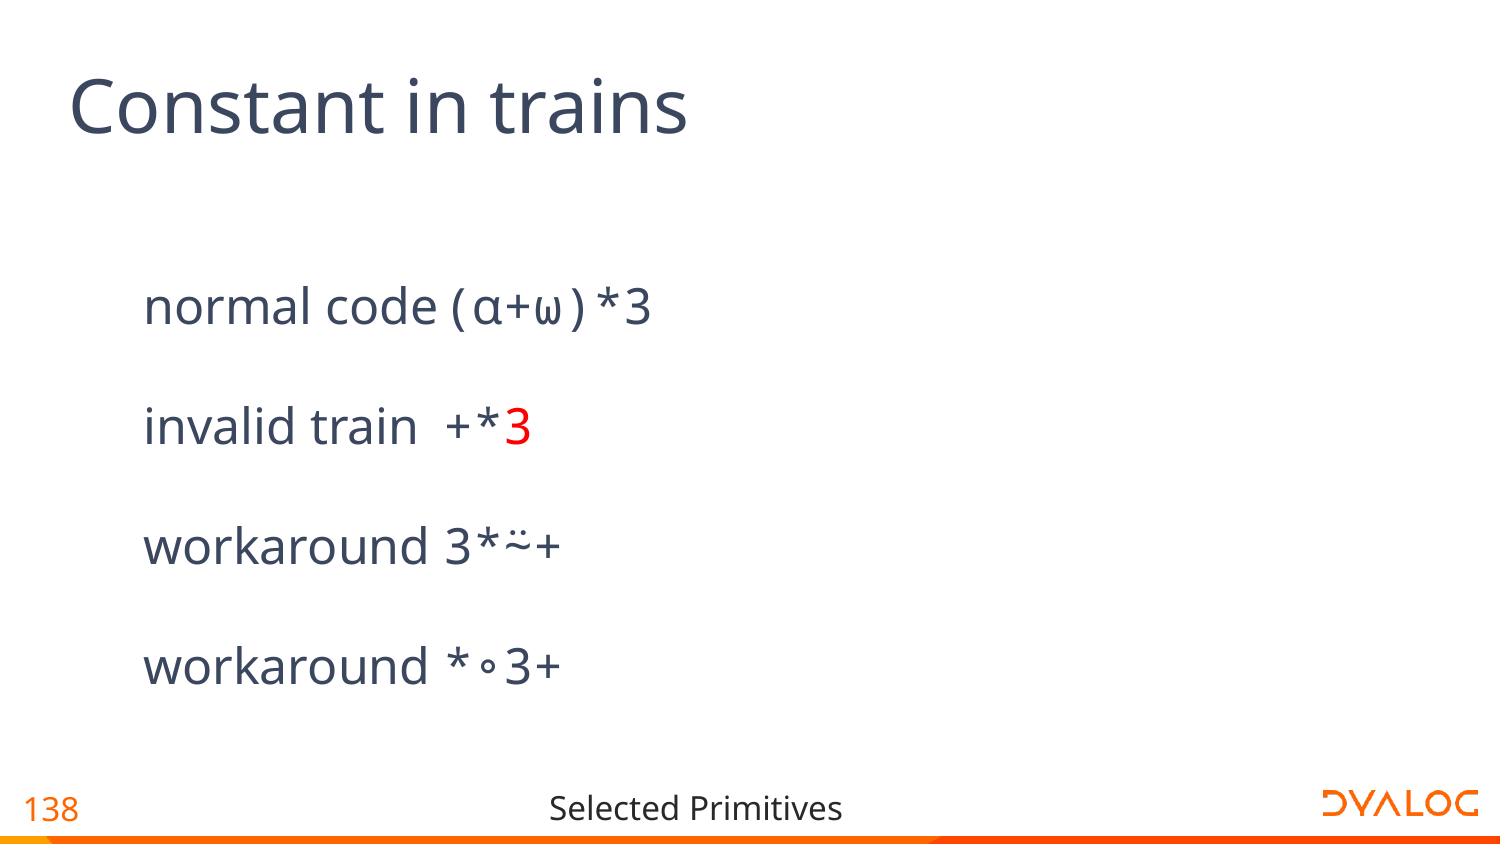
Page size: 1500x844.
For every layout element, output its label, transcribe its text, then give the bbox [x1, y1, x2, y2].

picture [0, 836, 1500, 844]
title Constant in trains [53, 43, 1453, 157]
picture [1323, 790, 1478, 816]
list normal code (⍺+⍵)*3 invalid train +*3 workaround 3*⍨+ workaround *∘3+ [53, 207, 1453, 740]
